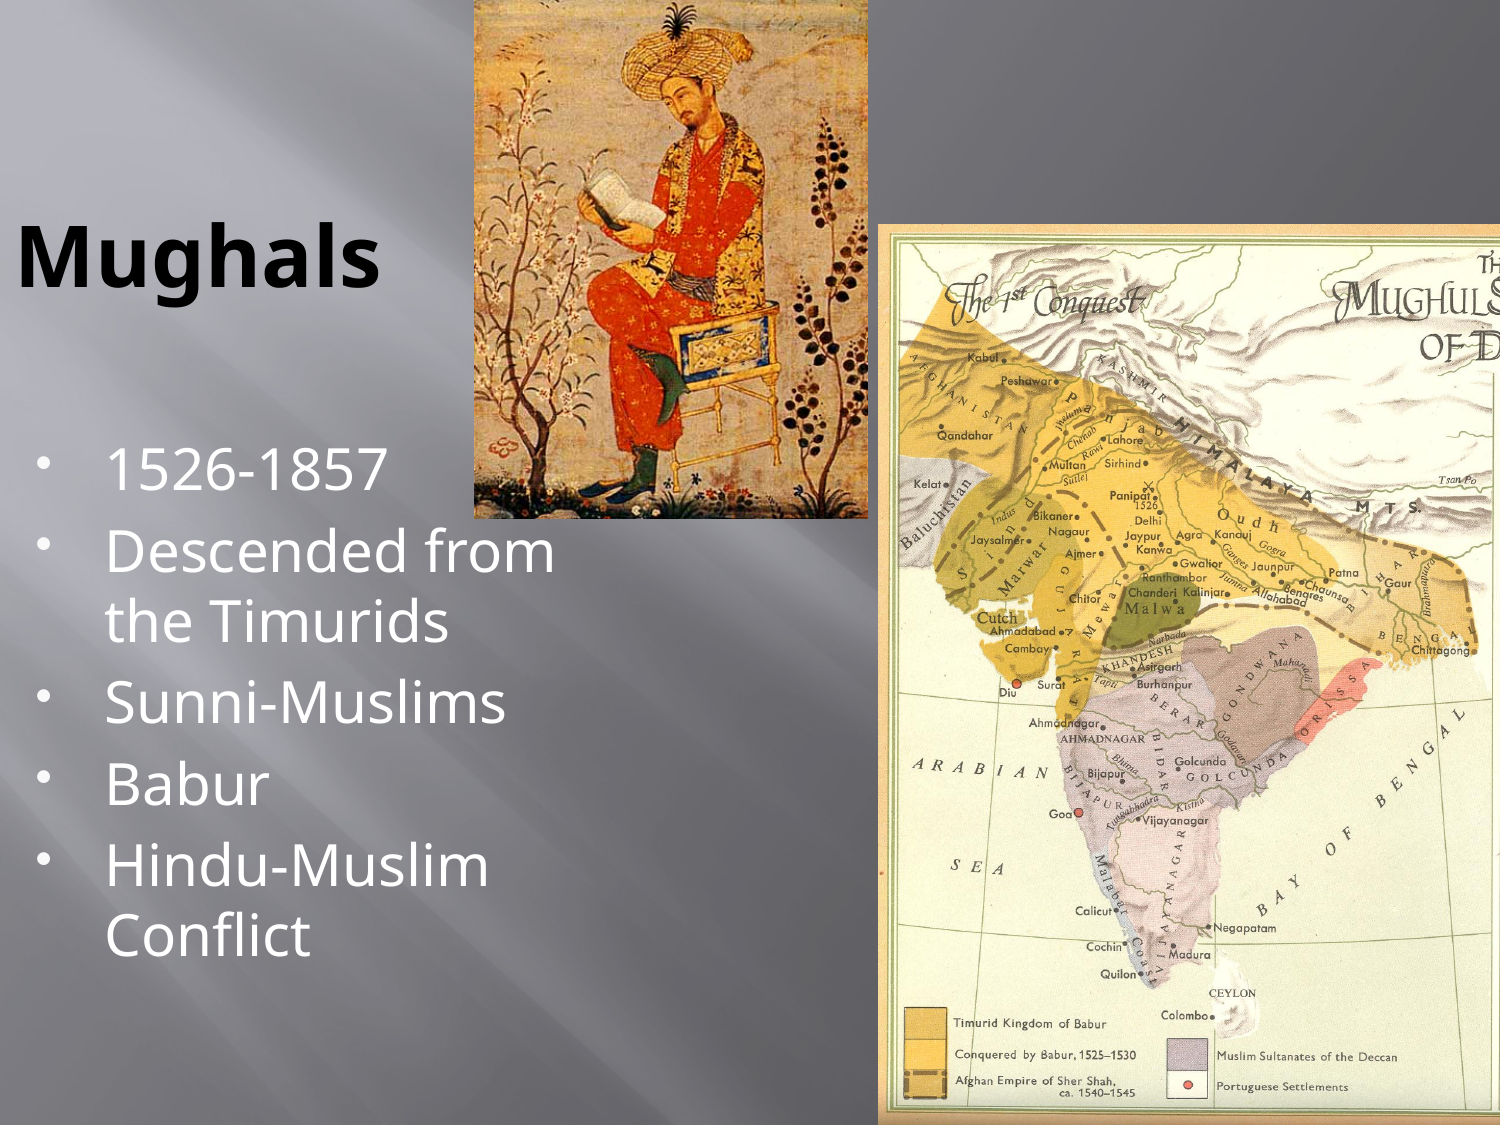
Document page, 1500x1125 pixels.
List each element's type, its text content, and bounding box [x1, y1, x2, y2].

title Mughals [0, 137, 474, 370]
list 1526-1857 Descended from the Timurids Sunni-Muslims Babur Hindu-Muslim Conflict [0, 425, 638, 1125]
picture [474, 0, 868, 519]
picture [878, 224, 1500, 1125]
